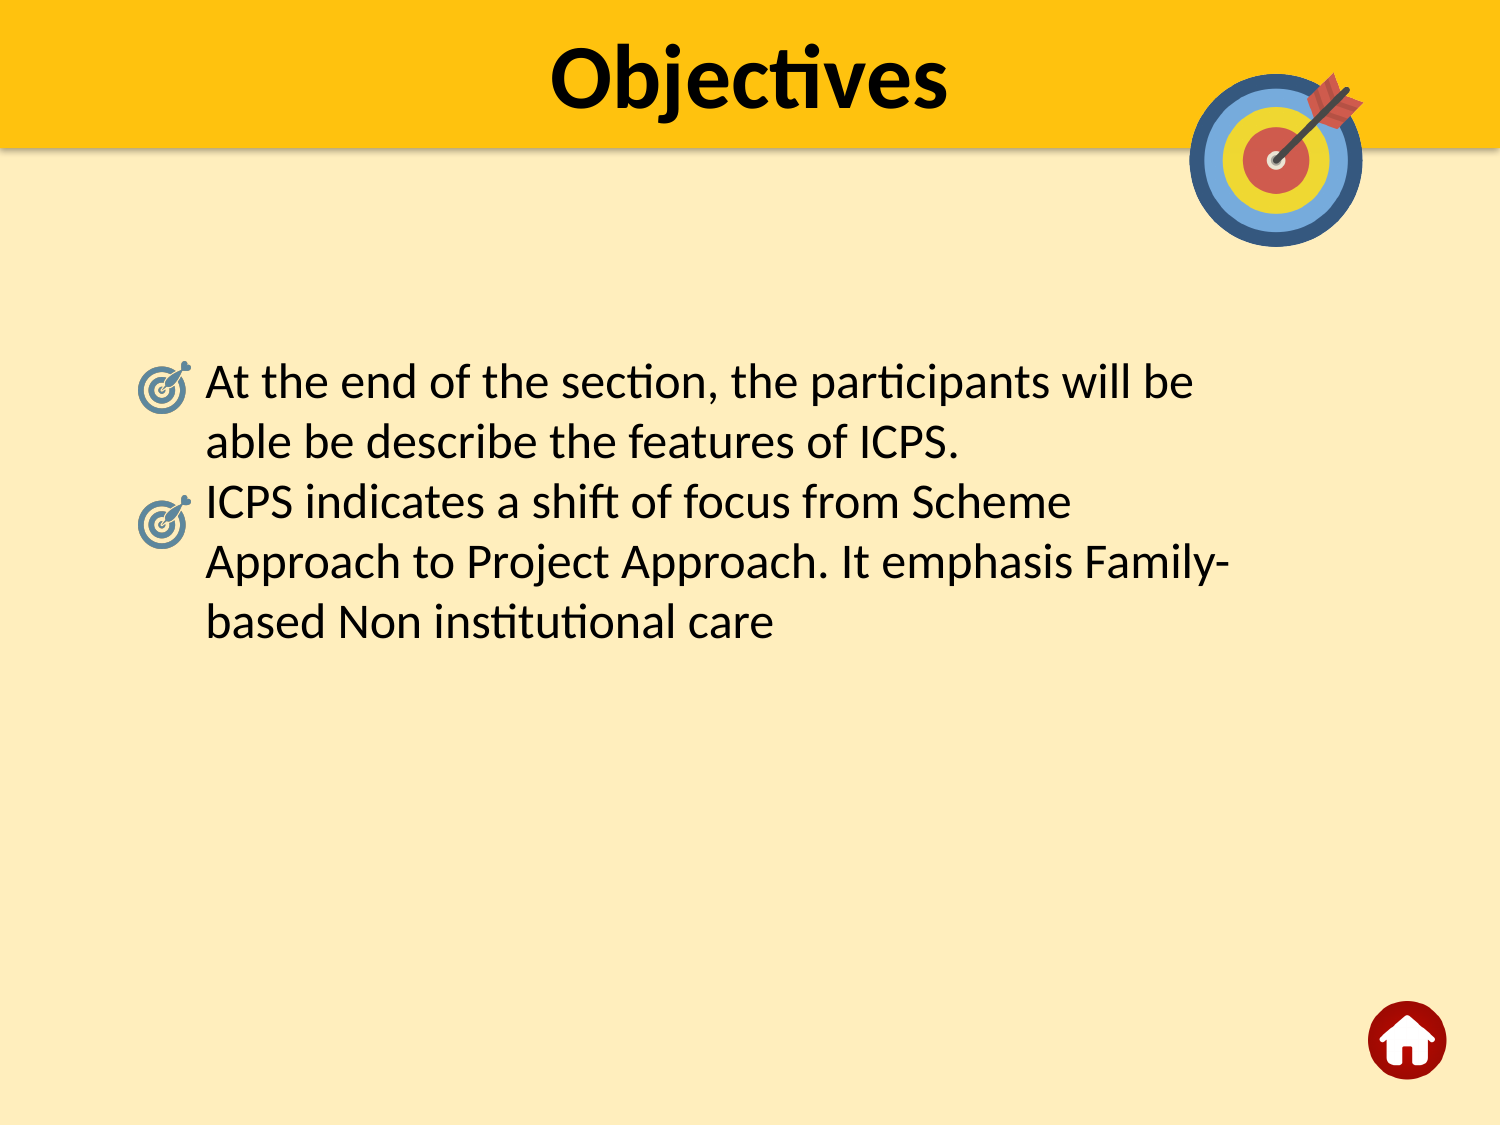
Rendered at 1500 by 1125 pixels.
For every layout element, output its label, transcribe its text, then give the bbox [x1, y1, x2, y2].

list At the end of the section, the participants will be able be describe the features of ICPS. ICPS indicates a shift of focus from Scheme Approach to Project Approach. It emphasis Family-based Non institutional care [190, 341, 1265, 690]
picture [137, 361, 191, 415]
picture [137, 495, 191, 549]
picture [1359, 992, 1455, 1088]
picture [1189, 72, 1365, 247]
title Objectives [0, 9, 1500, 134]
